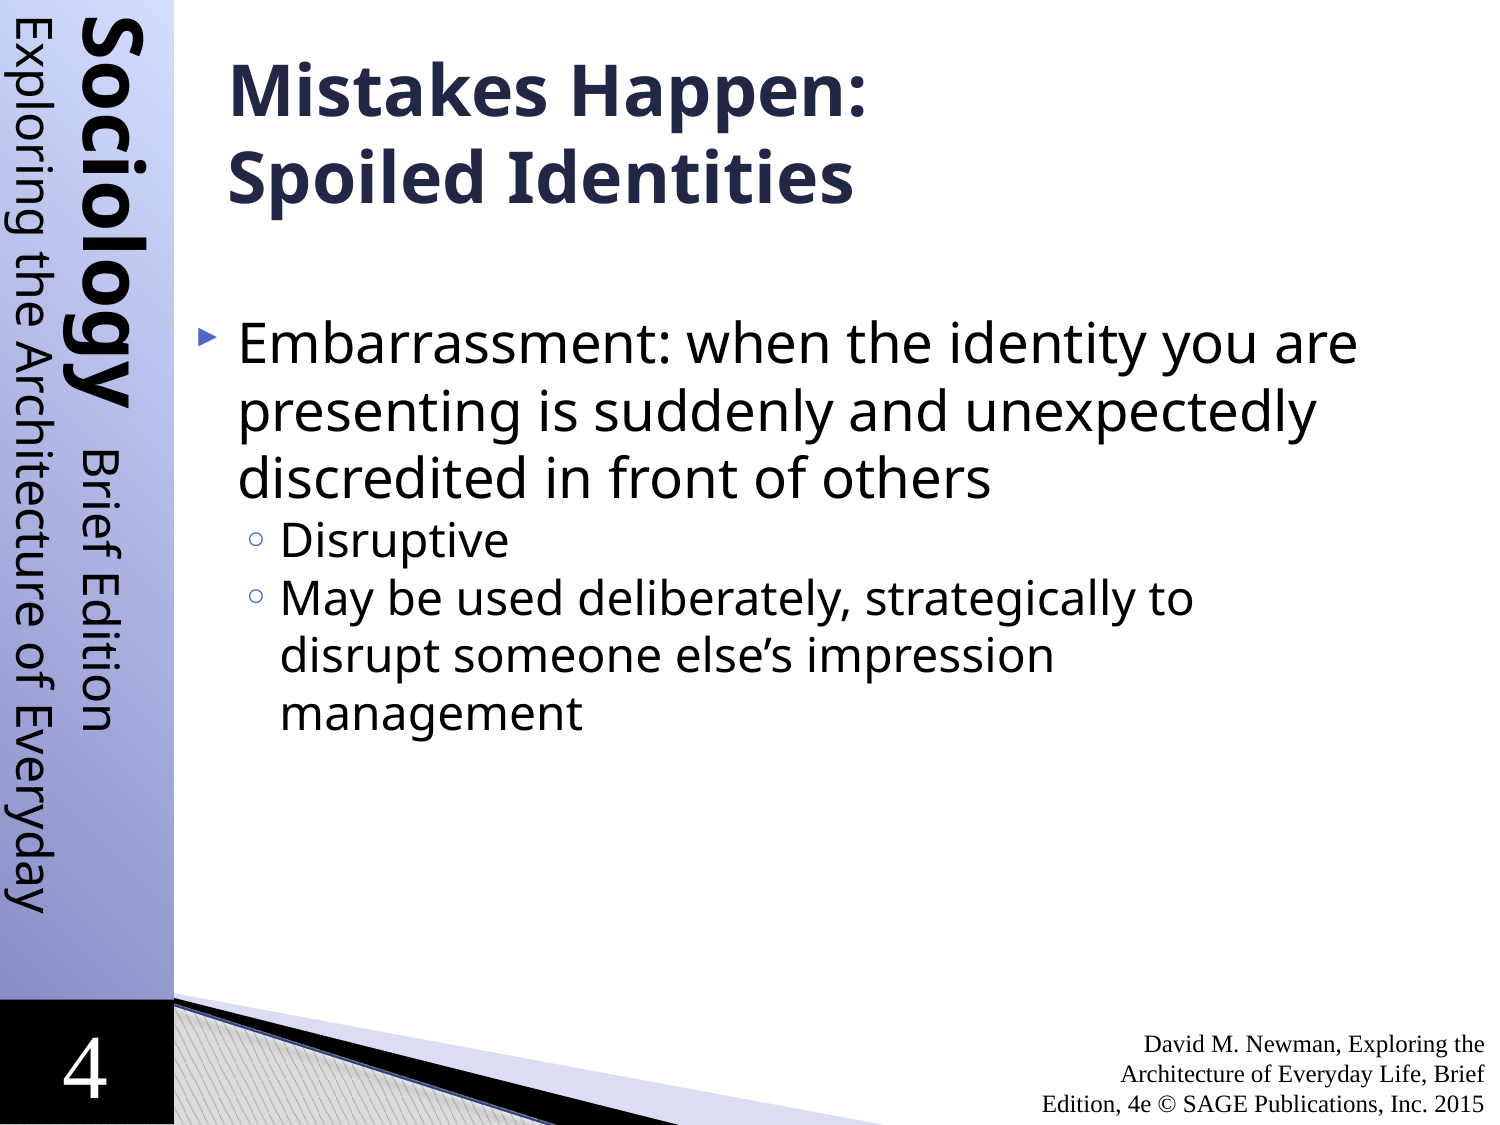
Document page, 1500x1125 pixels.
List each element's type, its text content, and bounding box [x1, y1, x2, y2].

picture [243, 1025, 558, 1125]
list Embarrassment: when the identity you are presenting is suddenly and unexpectedly discredited in front of others Disruptive May be used deliberately, strategically to disrupt someone else’s impression management [162, 299, 1375, 1025]
title Mistakes Happen: Spoiled Identities [212, 37, 1500, 225]
footer David M. Newman, Exploring the Architecture of Everyday Life, Brief Edition, 4e © SAGE Publications, Inc. 2015 [1025, 1065, 1500, 1125]
